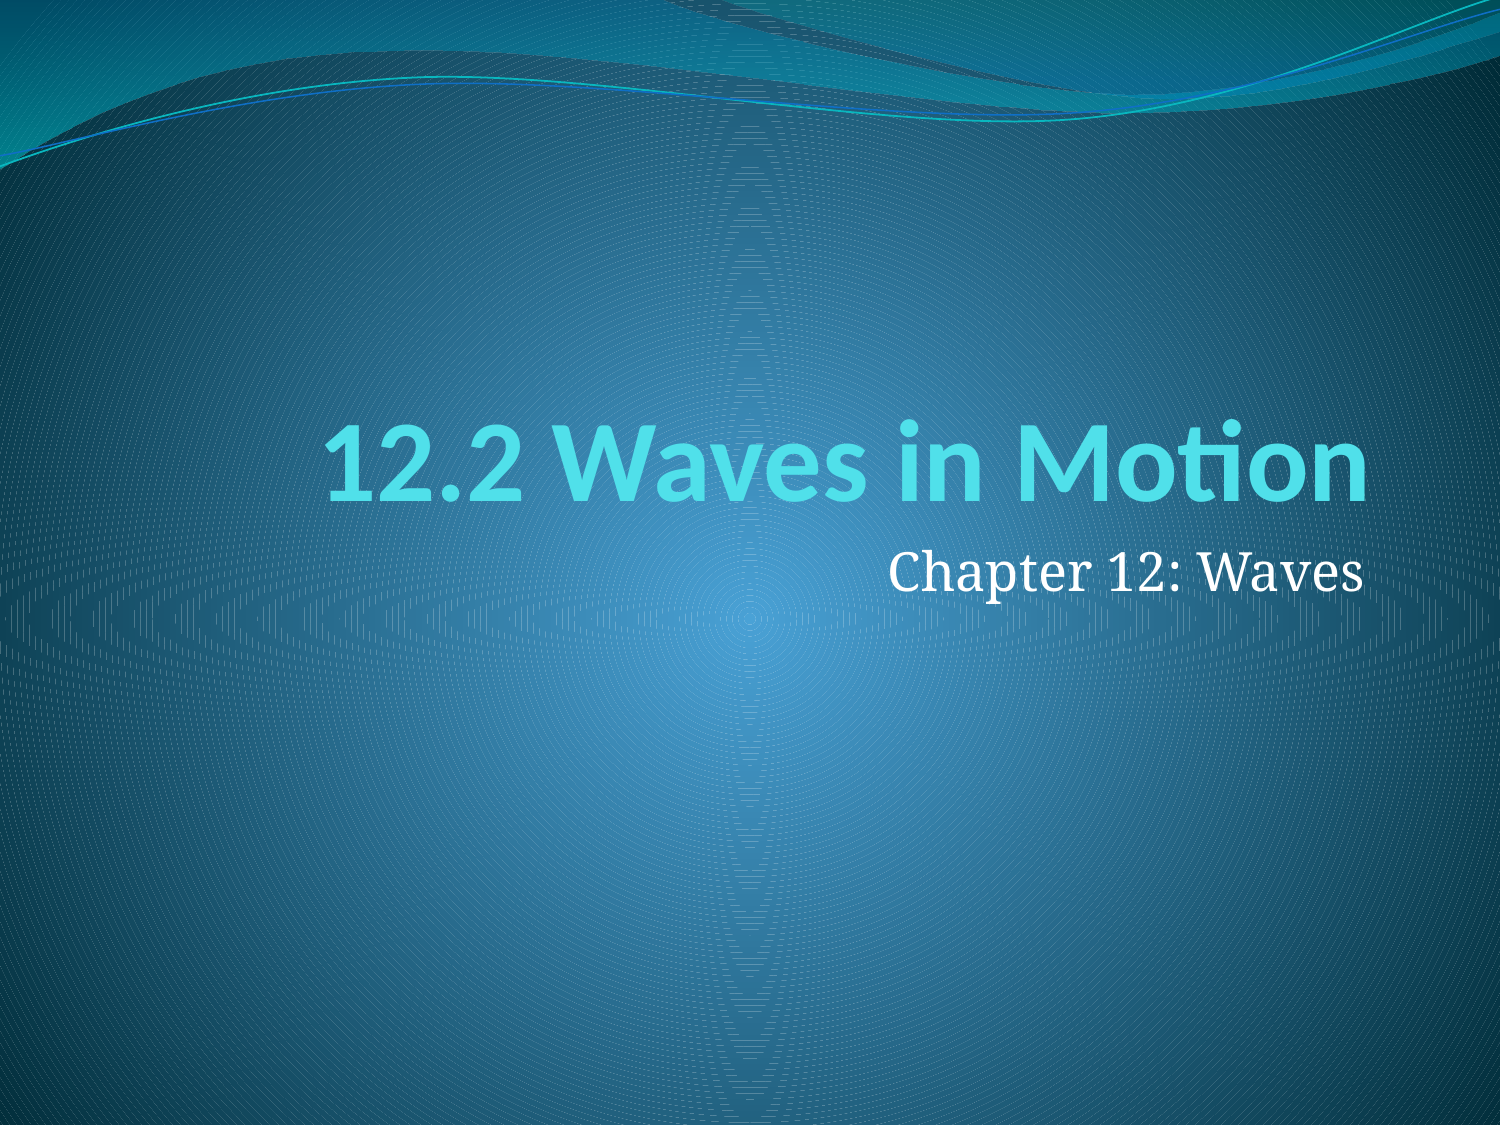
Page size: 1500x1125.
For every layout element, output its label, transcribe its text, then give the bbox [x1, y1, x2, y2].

title 12.2 Waves in Motion [87, 224, 1376, 525]
subtitle Chapter 12: Waves [87, 529, 1376, 818]
